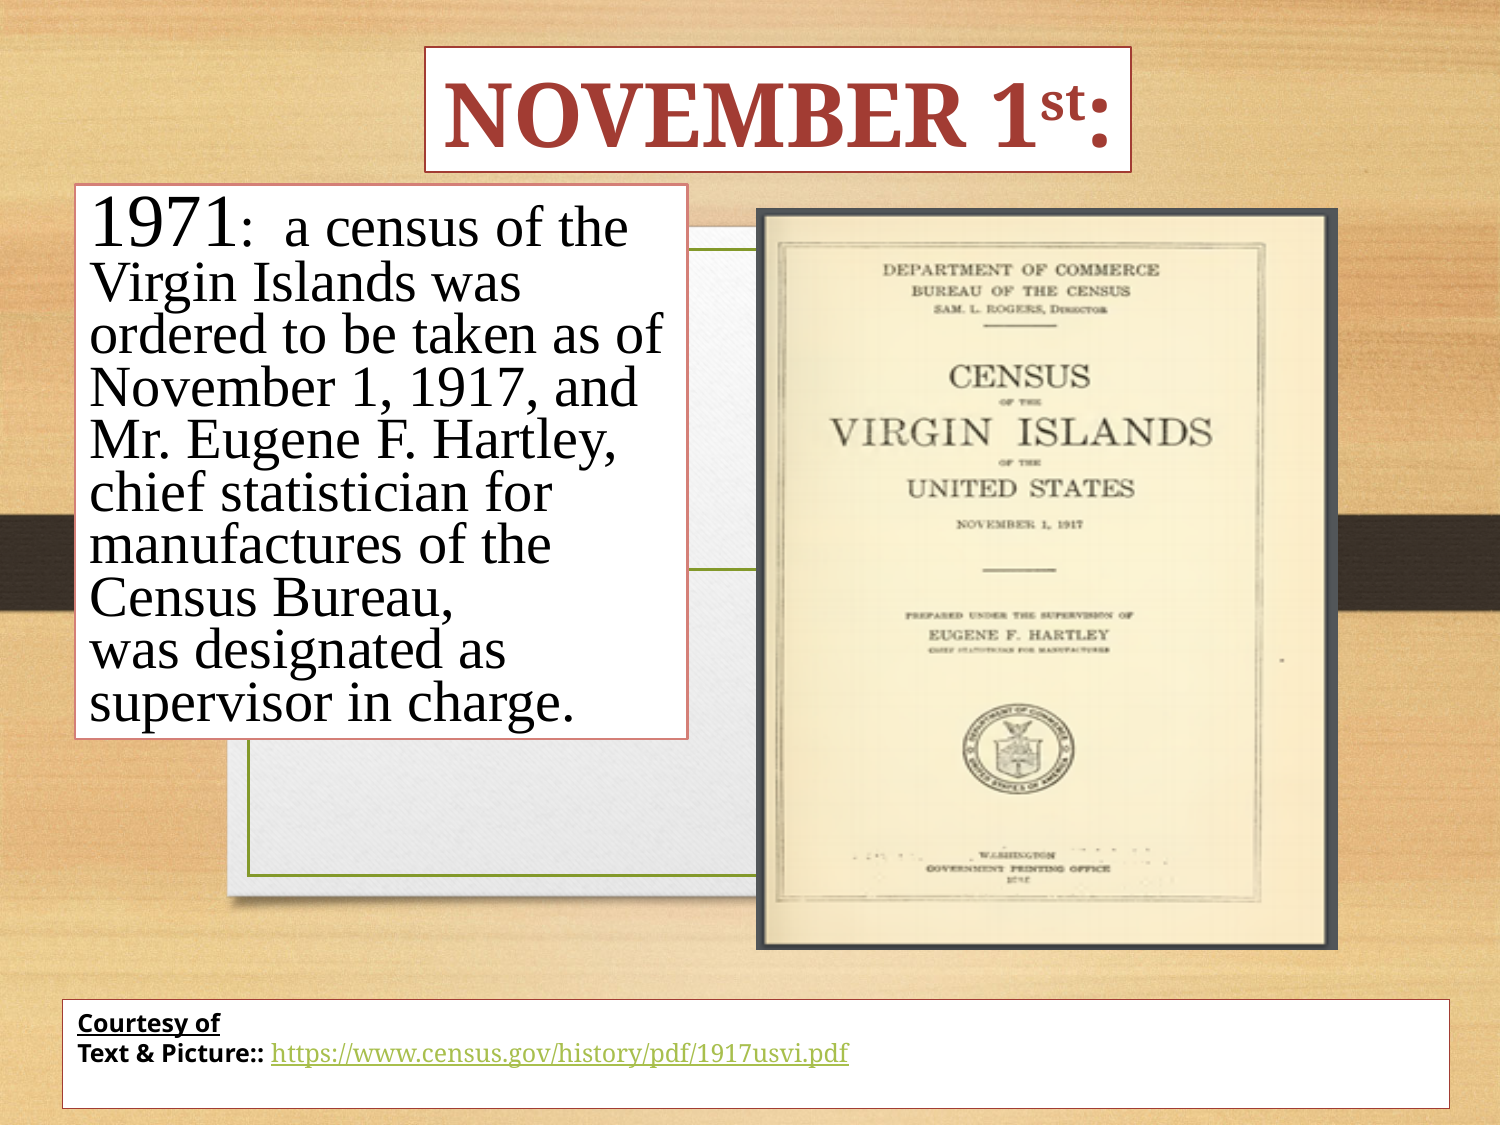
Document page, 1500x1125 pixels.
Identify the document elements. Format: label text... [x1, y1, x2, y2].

text_box 1971: a census of the Virgin Islands was ordered to be taken as of November 1, 1917, and Mr. Eugene F. Hartley, chief statistician for manufactures of the Census Bureau, was designated as supervisor in charge. [74, 183, 689, 740]
text_box NOVEMBER 1st: [424, 46, 1132, 173]
text_box Courtesy of Text & Picture:: https://www.census.gov/history/pdf/1917usvi.pdf [62, 999, 1450, 1109]
picture [0, 0, 1500, 1125]
